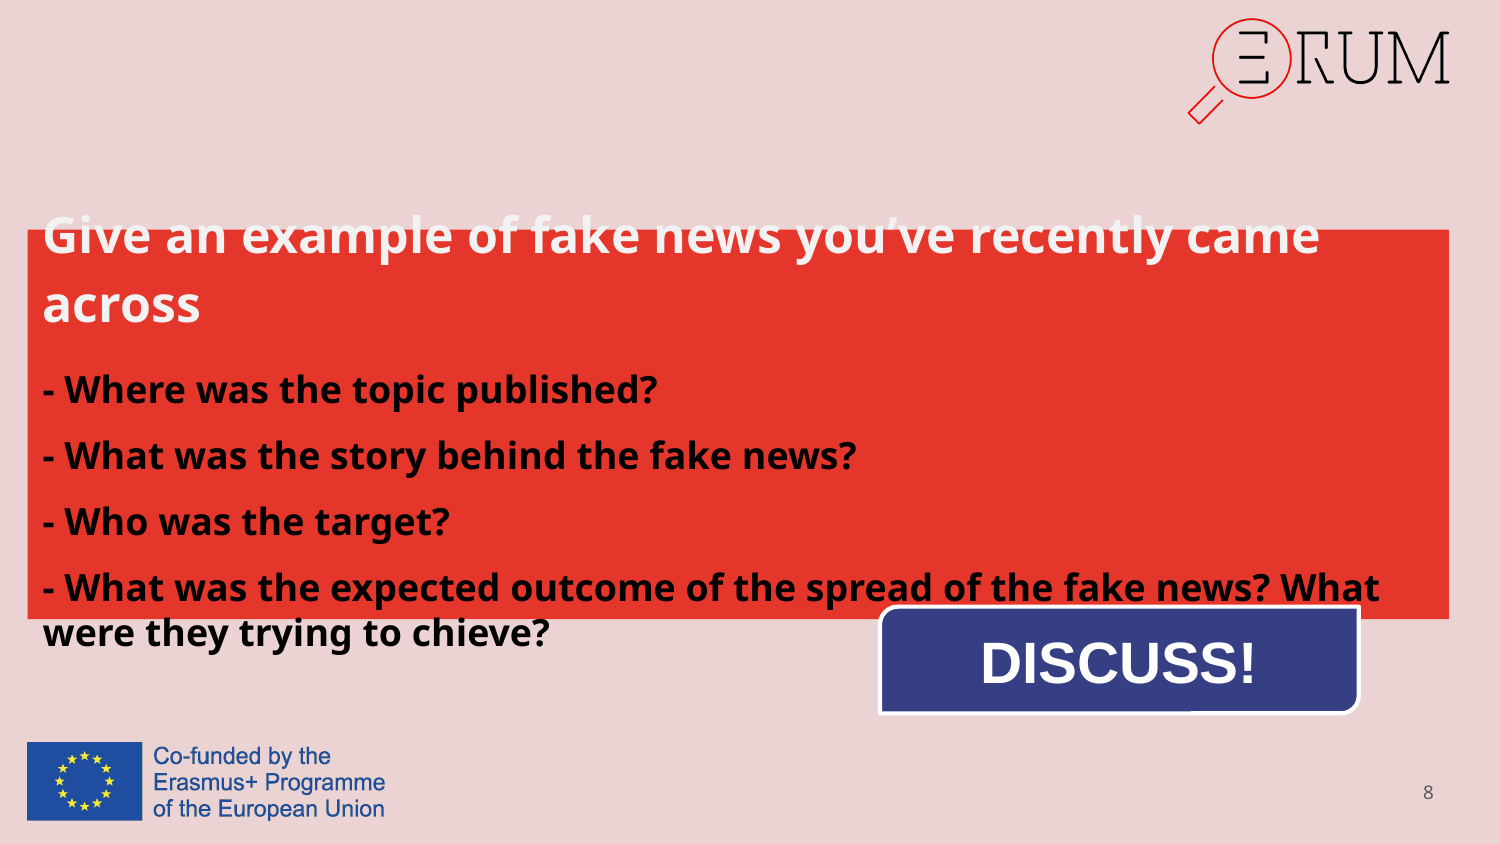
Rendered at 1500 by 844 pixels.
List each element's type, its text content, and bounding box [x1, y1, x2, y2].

text_box Give an example of fake news you’ve recently came across - Where was the topic published? - What was the story behind the fake news? - Who was the target? - What was the expected outcome of the spread of the fake news? What were they trying to chieve? [27, 229, 1449, 620]
picture [27, 742, 385, 821]
picture [1136, 0, 1500, 137]
slide_number 8 [1358, 761, 1449, 826]
text_box DISCUSS! [879, 606, 1359, 714]
